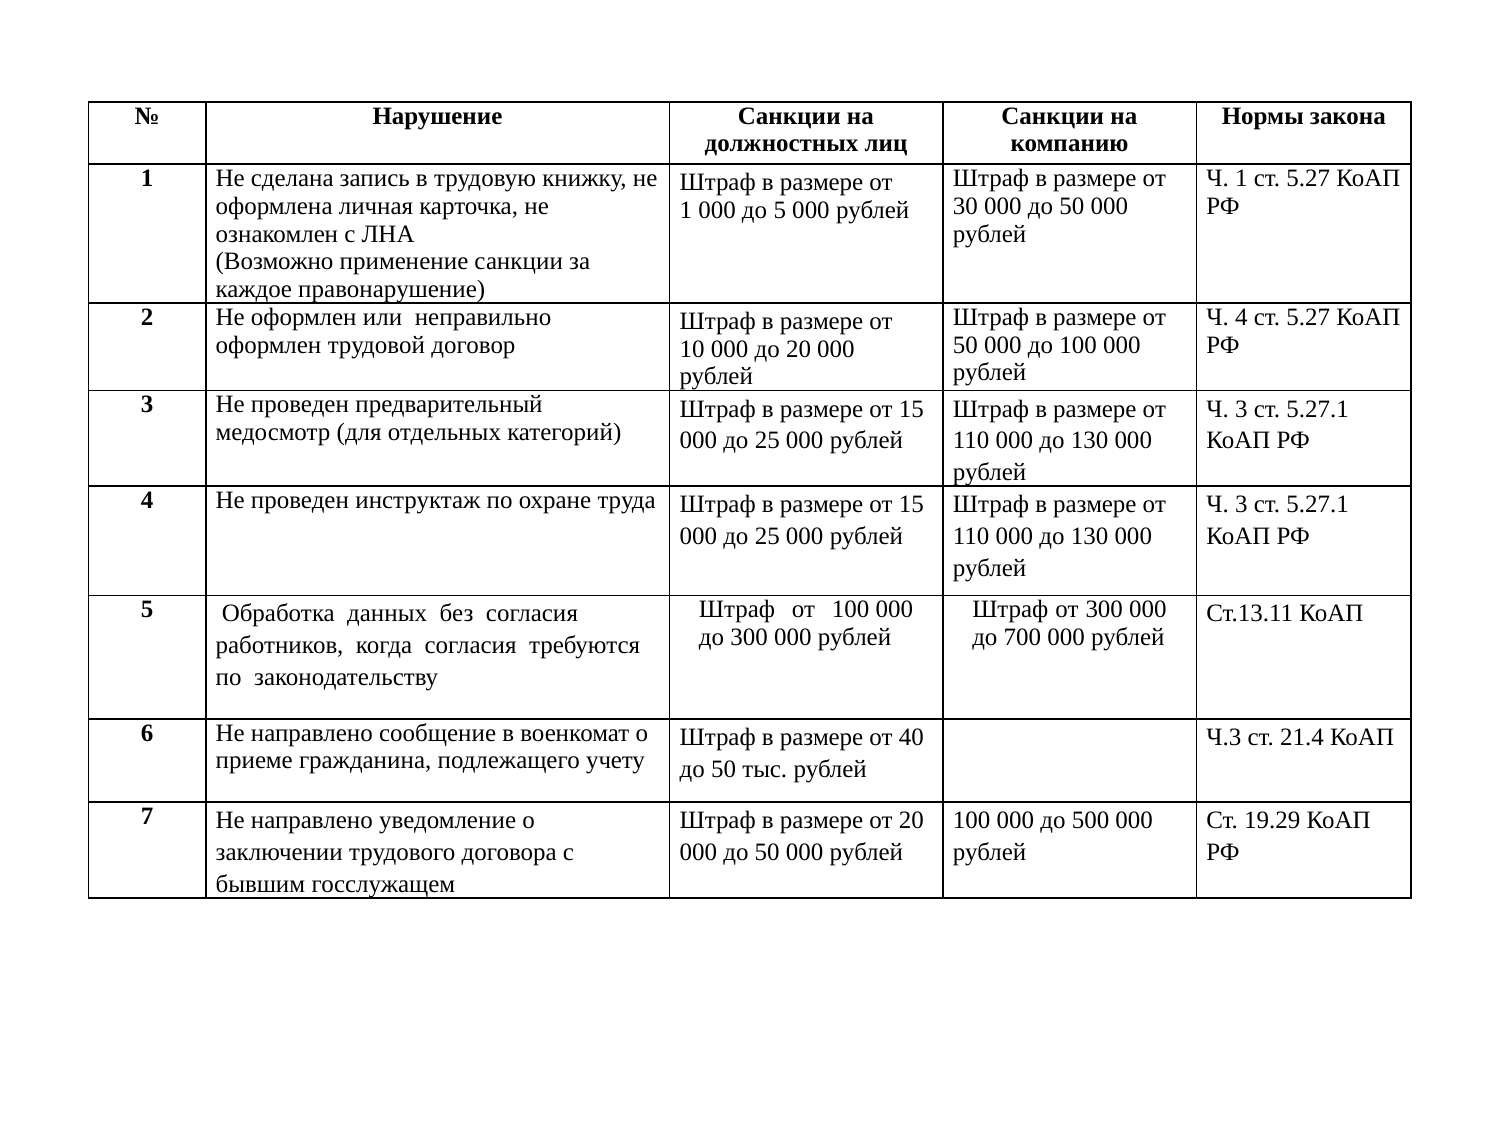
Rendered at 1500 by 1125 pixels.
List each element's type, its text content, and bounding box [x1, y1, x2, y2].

table_cell 6 [89, 720, 205, 801]
table_cell Не сделана запись в трудовую книжку, не оформлена личная карточка, не ознакомлен с ЛНА (Возможно применение санкции за каждое правонарушение) [207, 165, 669, 302]
table_cell Ч. 3 ст. 5.27.1 КоАП РФ [1197, 391, 1410, 485]
table_cell 100 000 до 500 000 рублей [944, 803, 1196, 897]
table_cell Штраф в размере от 20 000 до 50 000 рублей [670, 803, 942, 897]
table_cell Штраф в размере от 10 000 до 20 000 рублей [670, 304, 942, 390]
table_cell Ч. 1 ст. 5.27 КоАП РФ [1197, 165, 1410, 302]
table_cell Ч.3 ст. 21.4 КоАП [1197, 720, 1410, 801]
table_cell Штраф в размере от 30 000 до 50 000 рублей [944, 165, 1196, 302]
table_cell 7 [89, 803, 205, 897]
table_cell 3 [89, 391, 205, 485]
table_cell Штраф в размере от 15 000 до 25 000 рублей [670, 487, 942, 595]
table_cell Не проведен инструктаж по охране труда [207, 487, 669, 595]
table_cell Штраф от 100 000 до 300 000 рублей [670, 596, 942, 718]
table_cell Штраф в размере от 110 000 до 130 000 рублей [944, 391, 1196, 485]
table_cell Ч. 3 ст. 5.27.1 КоАП РФ [1197, 487, 1410, 595]
table_header Нарушение [207, 103, 669, 163]
table_cell Штраф в размере от 110 000 до 130 000 рублей [944, 487, 1196, 595]
table_cell Штраф в размере от 50 000 до 100 000 рублей [944, 304, 1196, 390]
table_cell 4 [89, 487, 205, 595]
table_cell Не направлено сообщение в военкомат о приеме гражданина, подлежащего учету [207, 720, 669, 801]
table_cell Штраф от 300 000 до 700 000 рублей [944, 596, 1196, 718]
table_cell [944, 720, 1196, 801]
table_cell Штраф в размере от 1 000 до 5 000 рублей [670, 165, 942, 302]
table_header Санкции на должностных лиц [670, 103, 942, 163]
table_cell Ст.13.11 КоАП [1197, 596, 1410, 718]
table_cell Не проведен предварительный медосмотр (для отдельных категорий) [207, 391, 669, 485]
table_header № [89, 103, 205, 163]
table_cell 1 [89, 165, 205, 302]
table_cell Штраф в размере от 40 до 50 тыс. рублей [670, 720, 942, 801]
table_cell Не направлено уведомление о заключении трудового договора с бывшим госслужащем [207, 803, 669, 897]
table_cell Не оформлен или неправильно оформлен трудовой договор [207, 304, 669, 390]
table_cell 5 [89, 596, 205, 718]
table_cell 2 [89, 304, 205, 390]
table_cell Ч. 4 ст. 5.27 КоАП РФ [1197, 304, 1410, 390]
table_cell Обработка данных без согласия работников, когда согласия требуются по законодательству [207, 596, 669, 718]
table_header Нормы закона [1197, 103, 1410, 163]
table_cell Ст. 19.29 КоАП РФ [1197, 803, 1410, 897]
table_header Санкции на компанию [944, 103, 1196, 163]
table_cell Штраф в размере от 15 000 до 25 000 рублей [670, 391, 942, 485]
